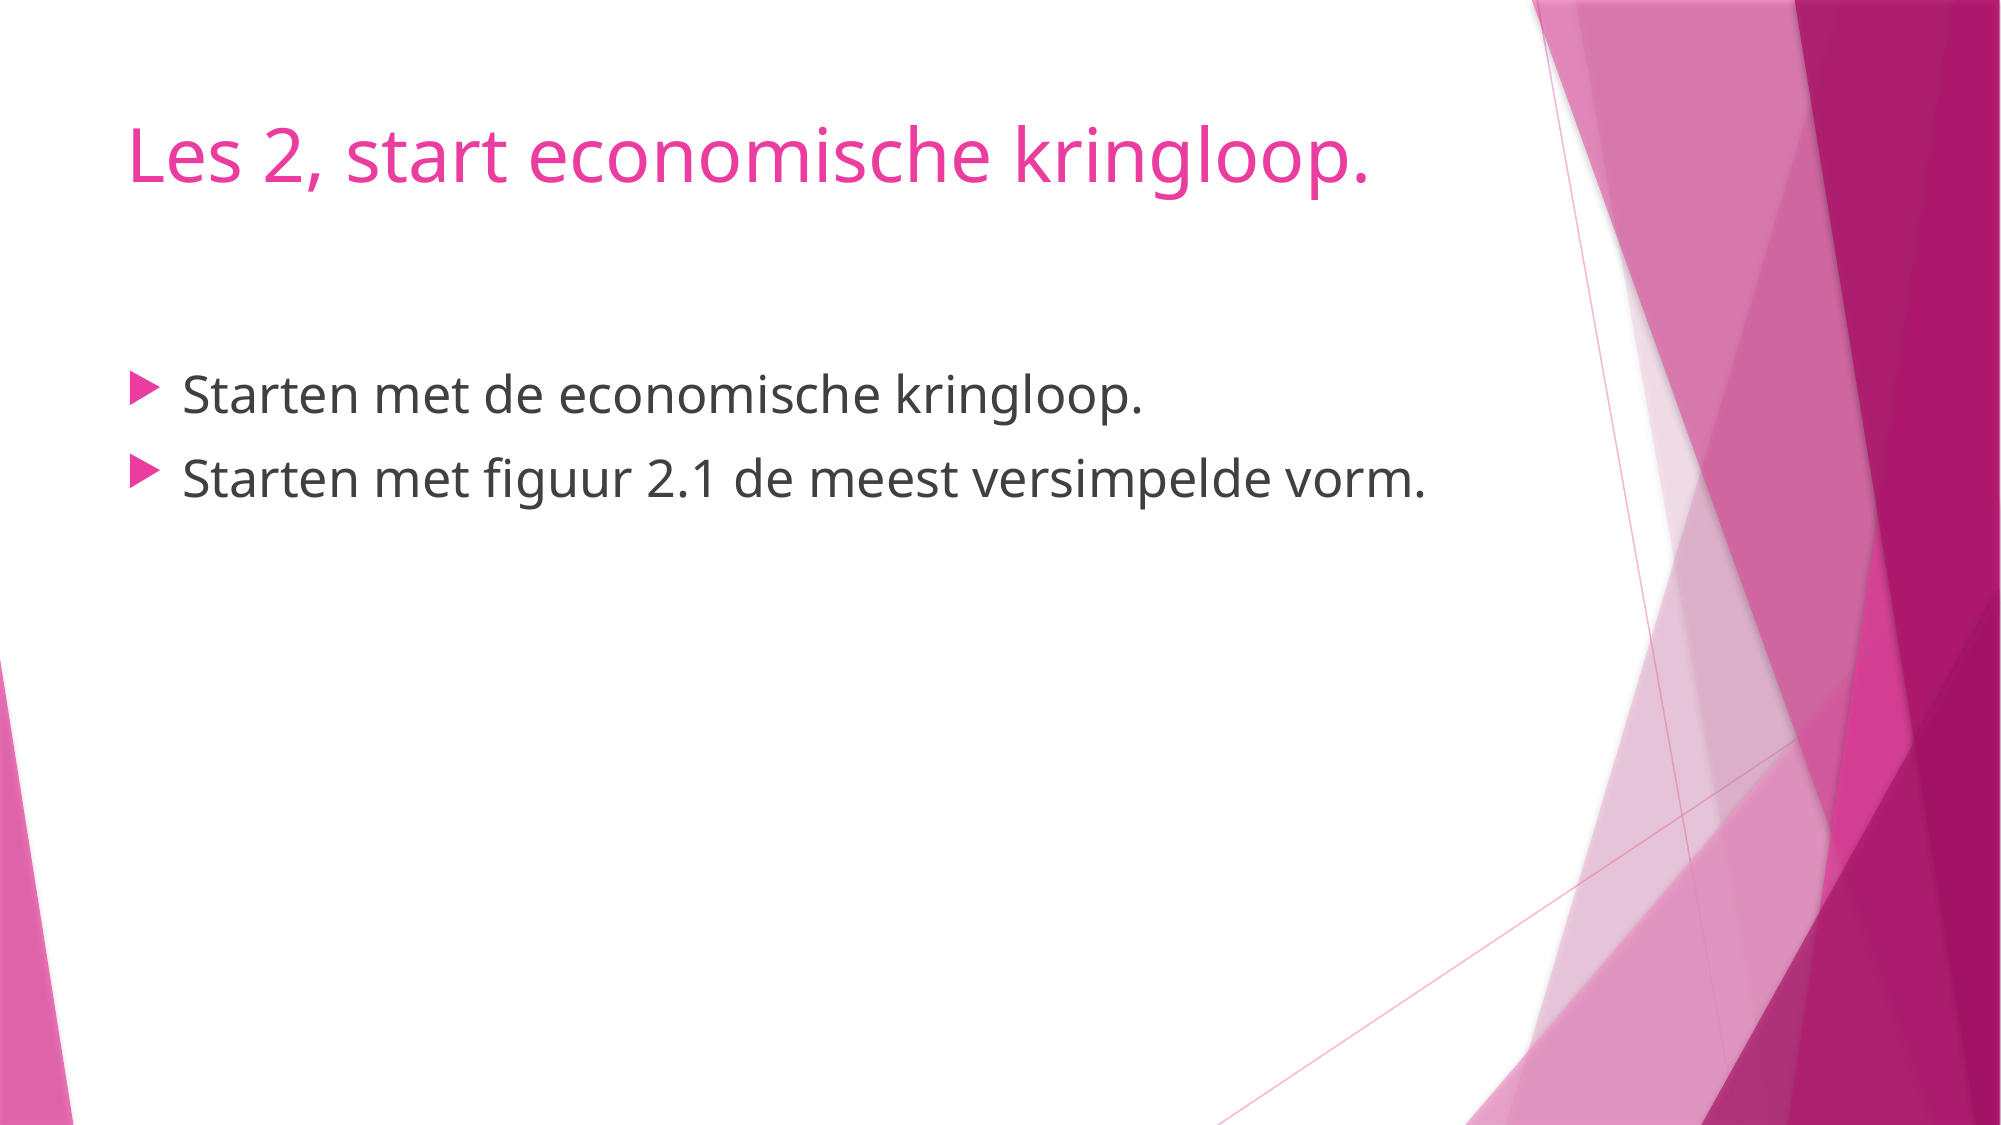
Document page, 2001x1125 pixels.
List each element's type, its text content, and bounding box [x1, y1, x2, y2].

title Les 2, start economische kringloop. [111, 99, 1522, 317]
list Starten met de economische kringloop. Starten met figuur 2.1 de meest versimpelde vorm. [111, 354, 1522, 992]
